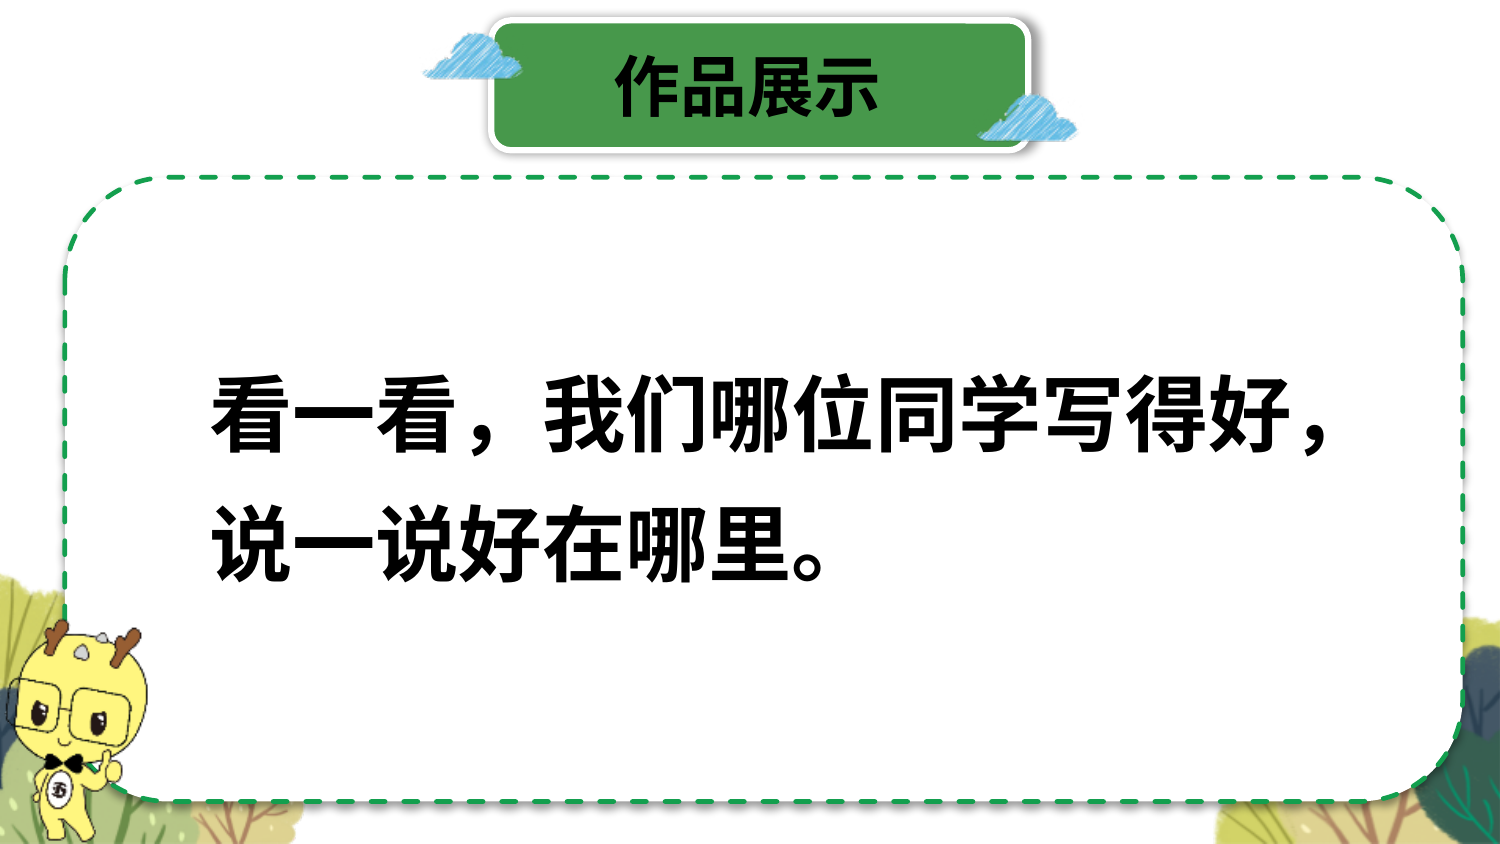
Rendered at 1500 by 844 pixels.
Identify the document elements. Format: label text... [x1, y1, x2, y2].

text_box 作品展示 [599, 37, 901, 133]
picture [407, 20, 548, 109]
picture [0, 549, 313, 844]
picture [961, 81, 1104, 172]
picture [1184, 550, 1500, 844]
text_box 看一看，我们哪位同学写得好，说一说好在哪里。 [194, 324, 1400, 600]
